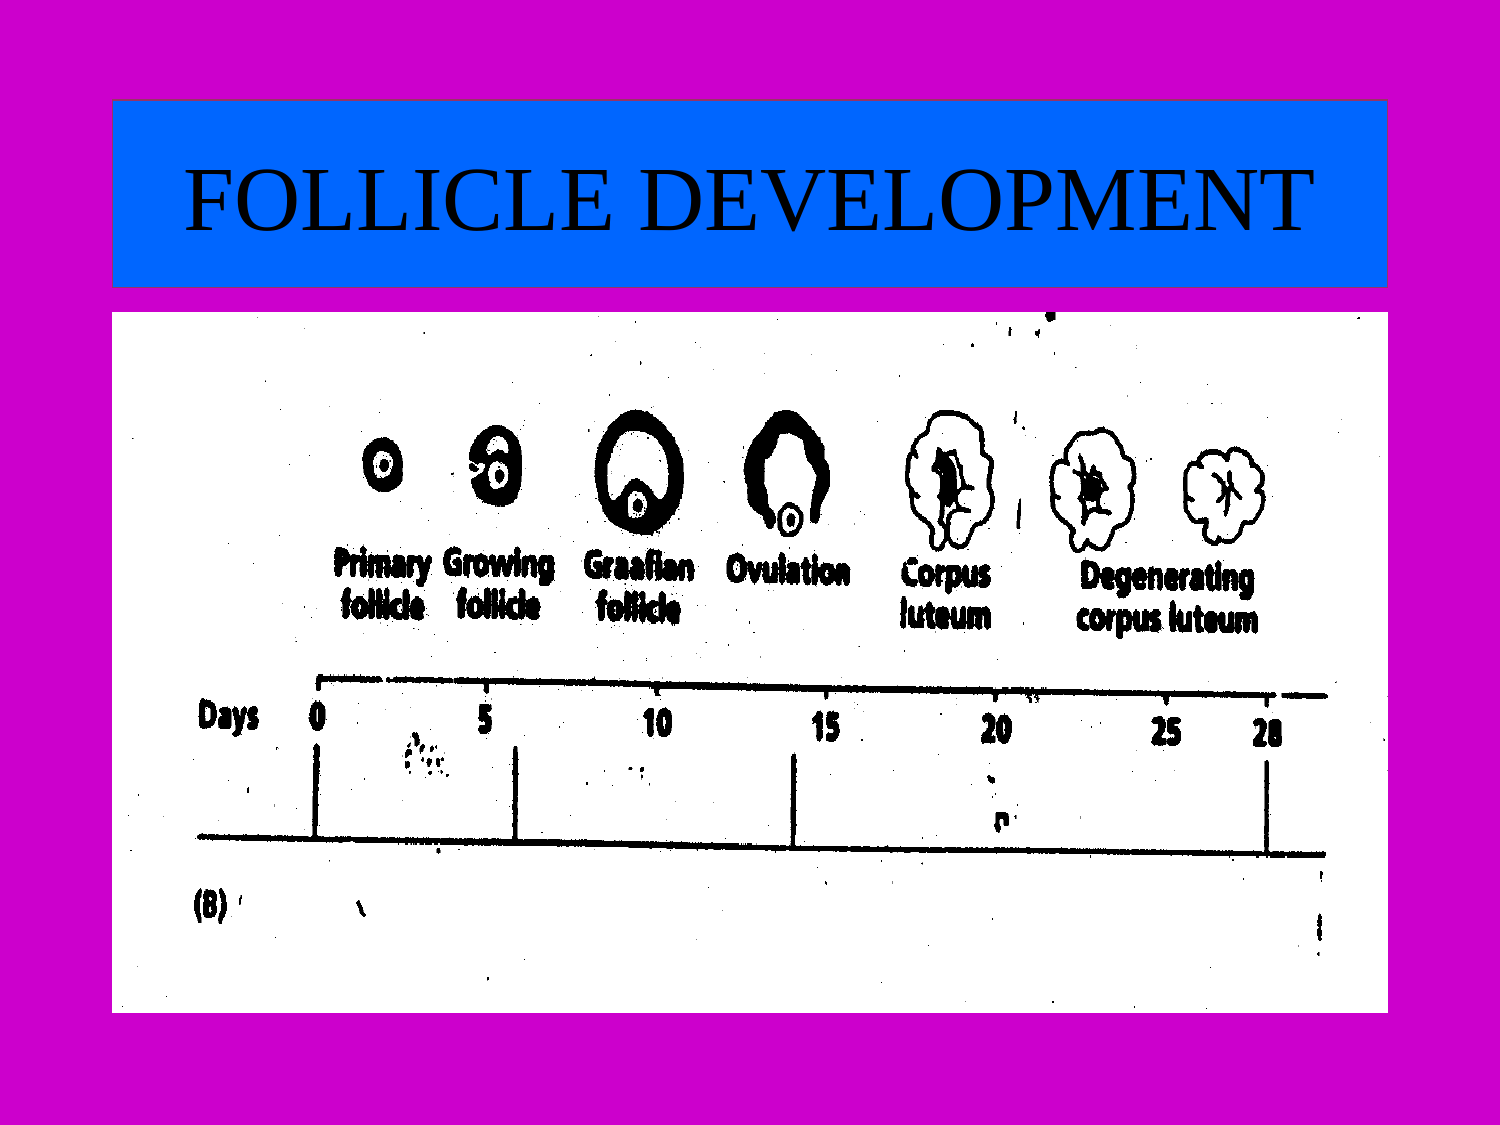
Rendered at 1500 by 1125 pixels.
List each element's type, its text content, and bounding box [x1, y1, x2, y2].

picture [112, 312, 1388, 1013]
title FOLLICLE DEVELOPMENT [112, 99, 1388, 288]
